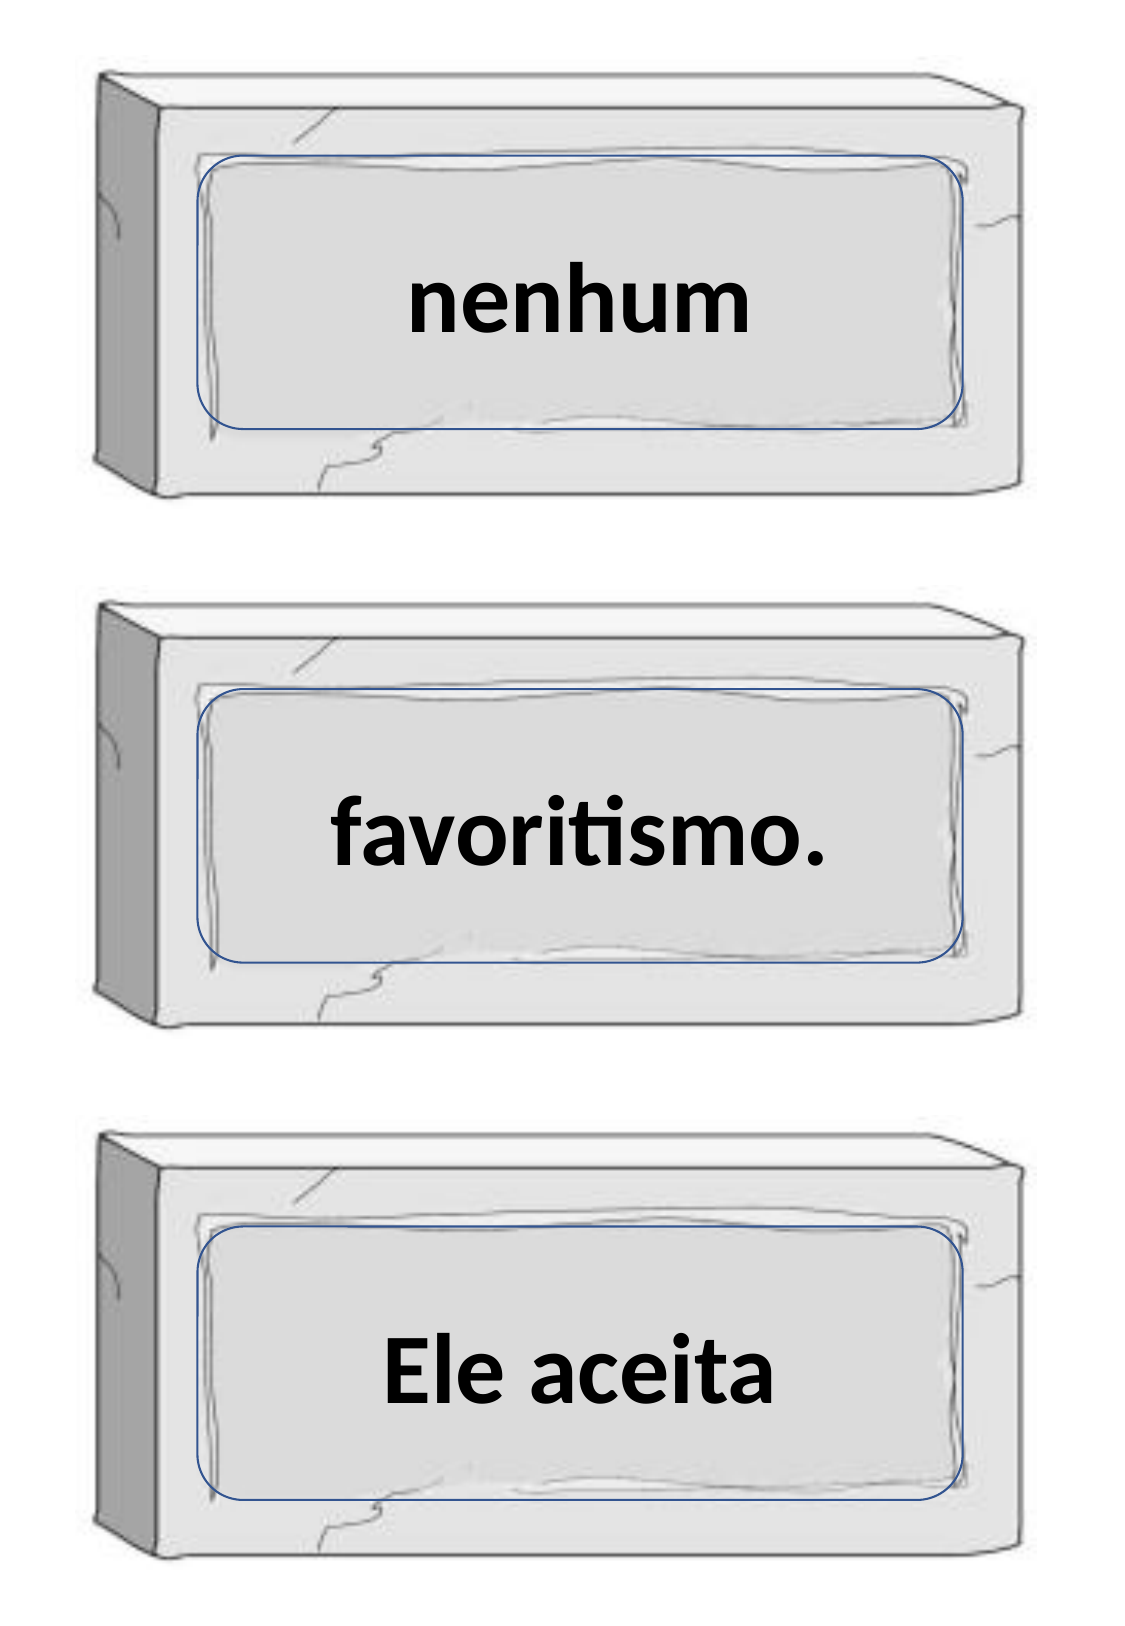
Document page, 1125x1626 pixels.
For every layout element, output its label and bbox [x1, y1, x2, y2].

picture [74, 585, 1037, 1040]
picture [74, 1115, 1037, 1570]
picture [74, 55, 1037, 509]
